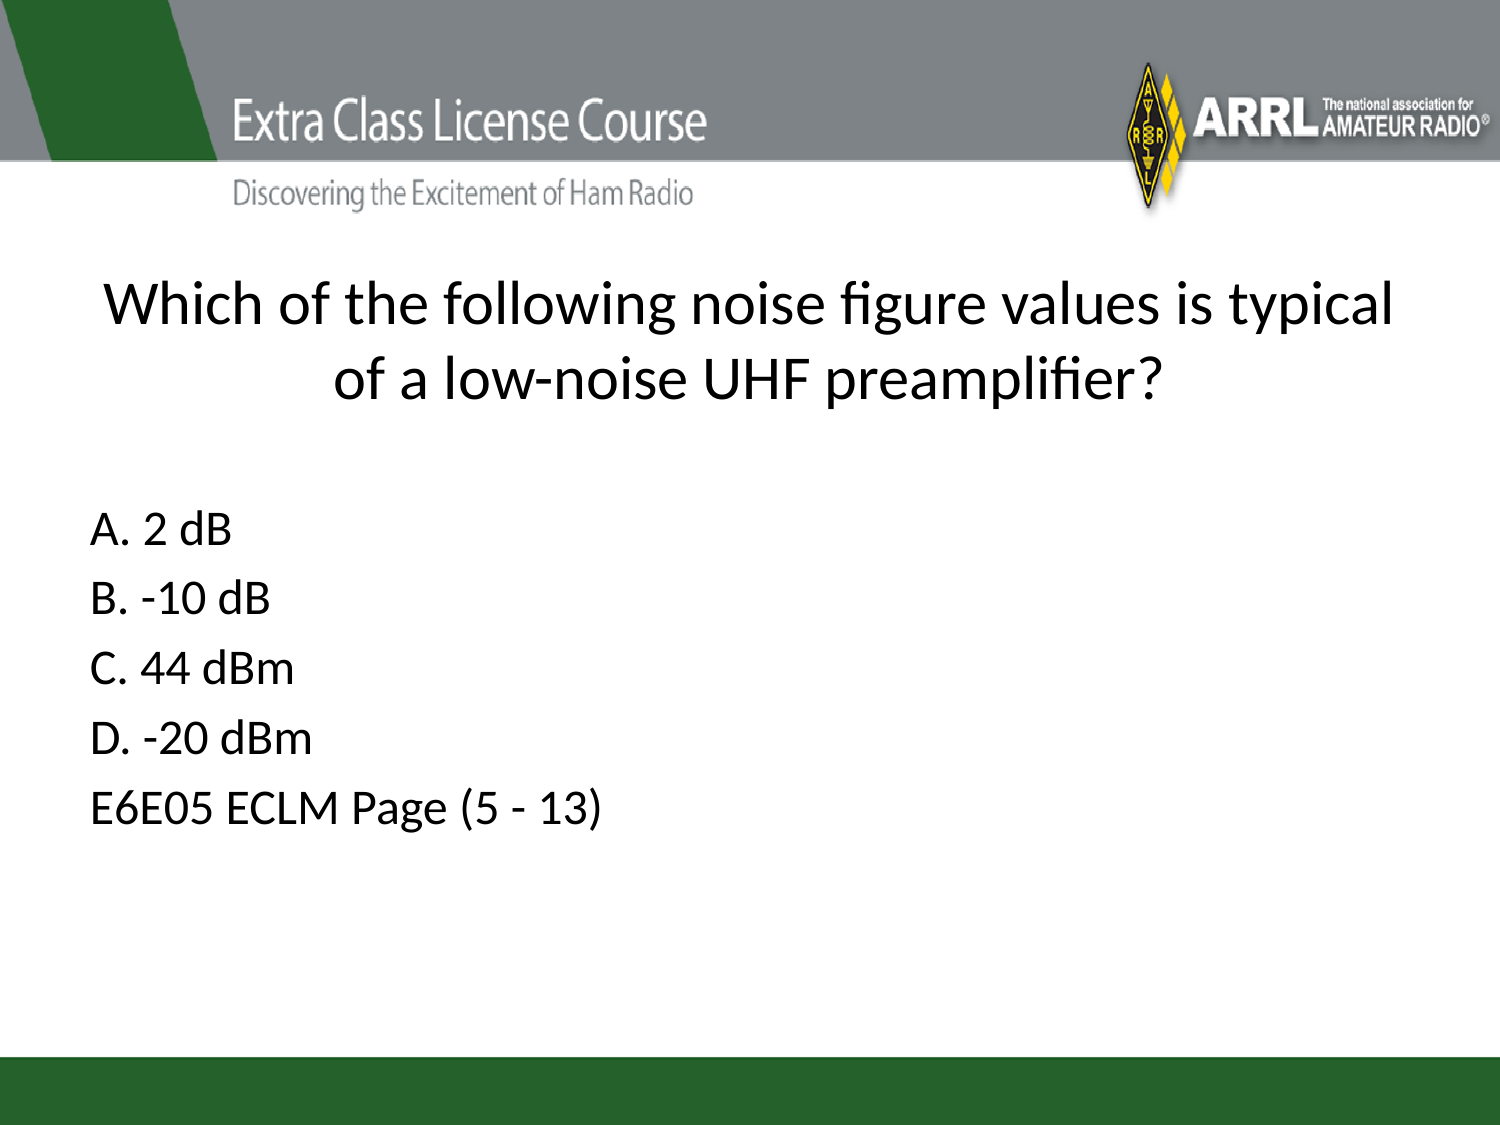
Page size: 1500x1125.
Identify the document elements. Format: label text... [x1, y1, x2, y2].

picture [0, 0, 1500, 1125]
list A. 2 dB B. -10 dB C. 44 dBm D. -20 dBm E6E05 ECLM Page (5 - 13) [75, 487, 1425, 1005]
title Which of the following noise figure values is typical of a low-noise UHF preamplifier? [75, 254, 1425, 435]
